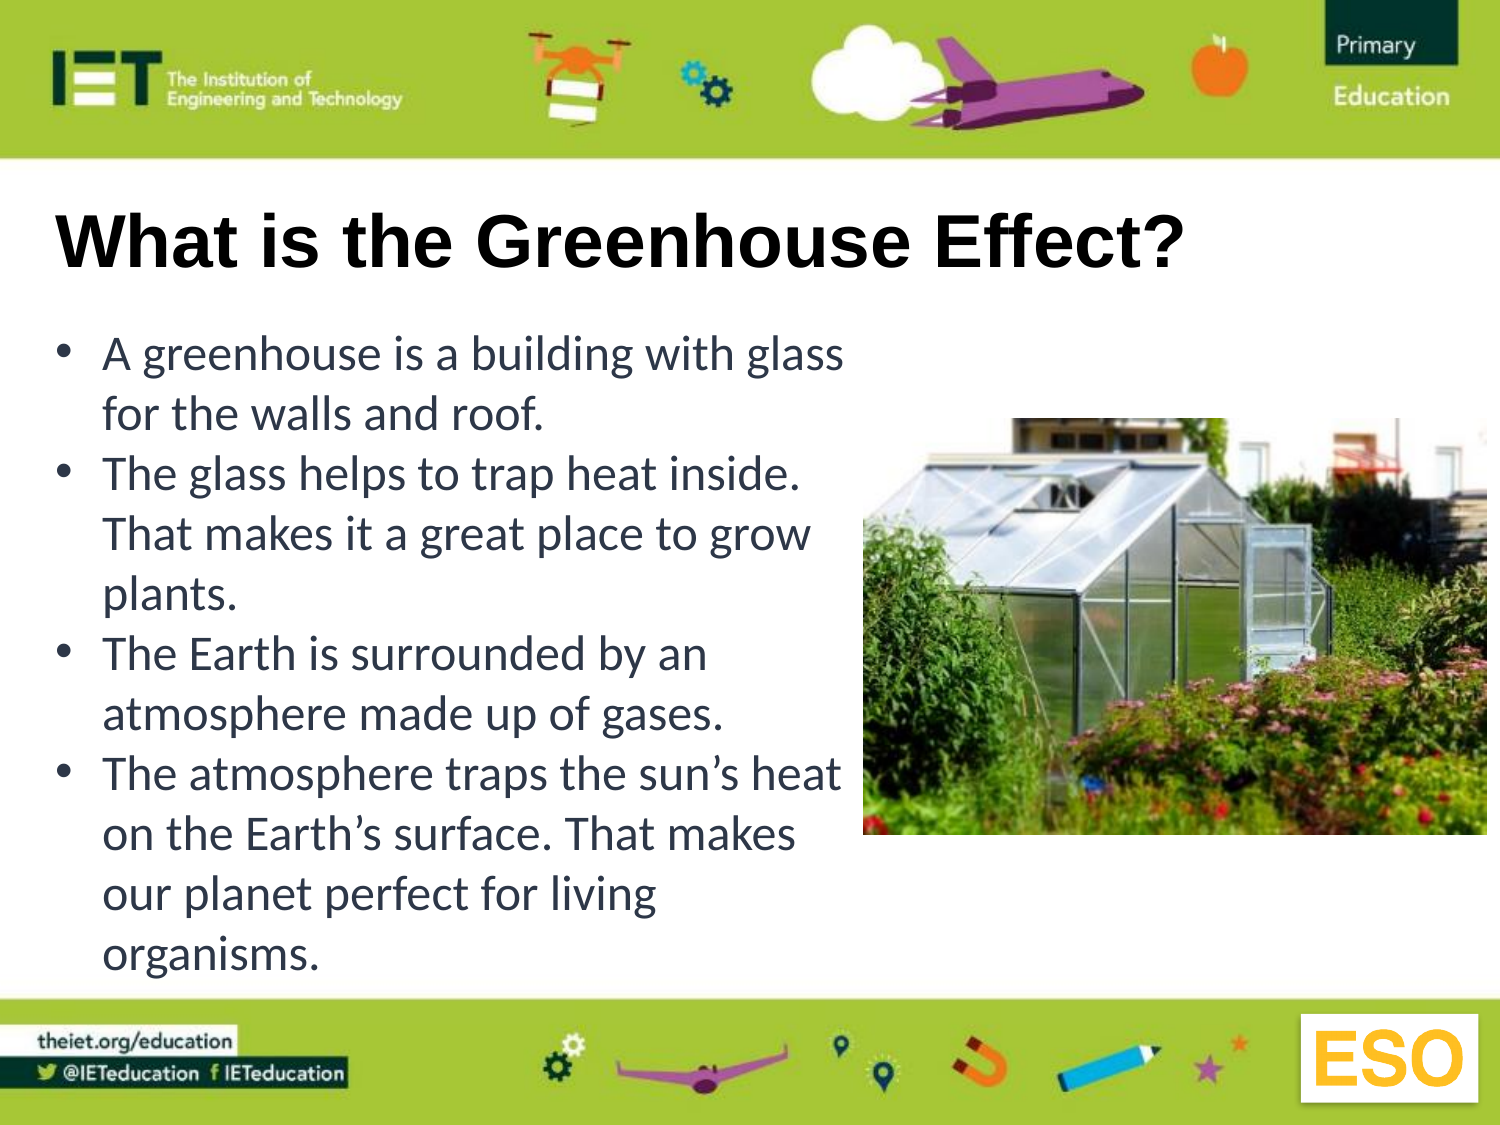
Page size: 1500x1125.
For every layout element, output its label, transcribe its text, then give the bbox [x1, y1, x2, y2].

text_box What is the Greenhouse Effect? [40, 184, 1209, 290]
text_box A greenhouse is a building with glass for the walls and roof. The glass helps to trap heat inside. That makes it a great place to grow plants. The Earth is surrounded by an atmosphere made up of gases. The atmosphere traps the sun’s heat on the Earth’s surface. That makes our planet perfect for living organisms. [40, 313, 863, 988]
picture [0, 0, 1500, 1125]
